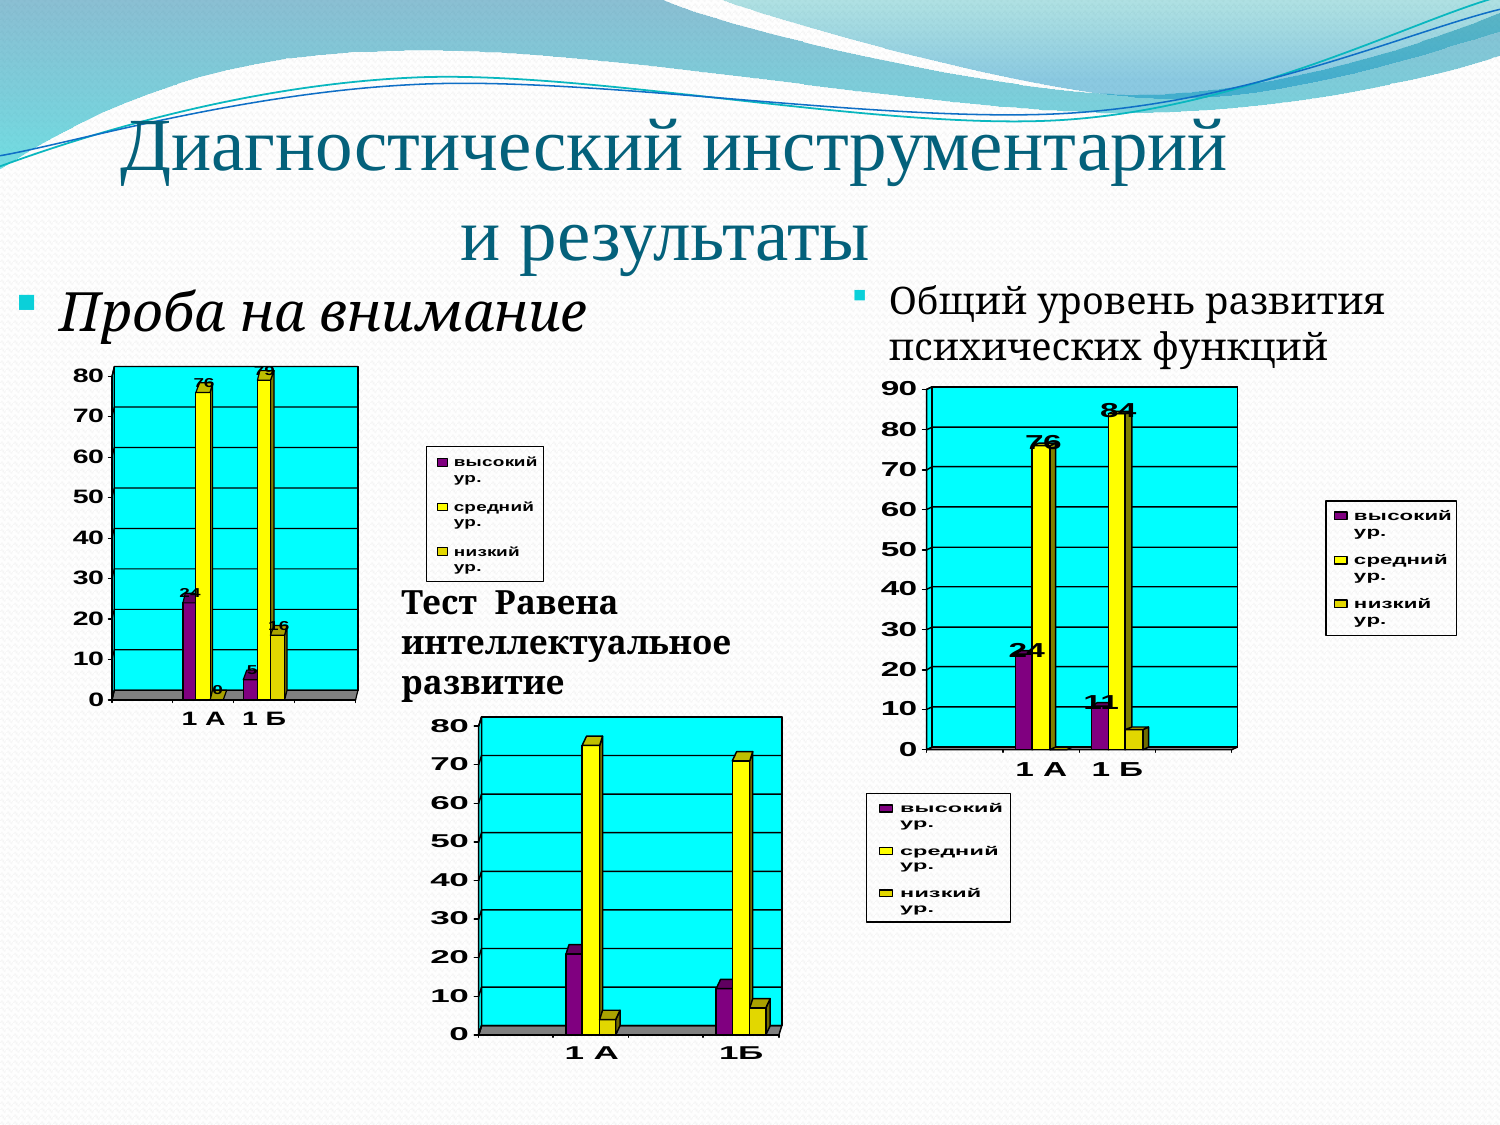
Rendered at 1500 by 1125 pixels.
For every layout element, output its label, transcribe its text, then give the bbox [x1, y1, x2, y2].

title Диагностический инструментарий и результаты [0, 152, 1350, 375]
text_box Тест Равена интеллектуальное развитие [558, 574, 844, 690]
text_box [851, 351, 1466, 809]
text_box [398, 691, 1020, 1089]
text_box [46, 339, 552, 757]
list Общий уровень развития психических функций [1350, 269, 1500, 377]
